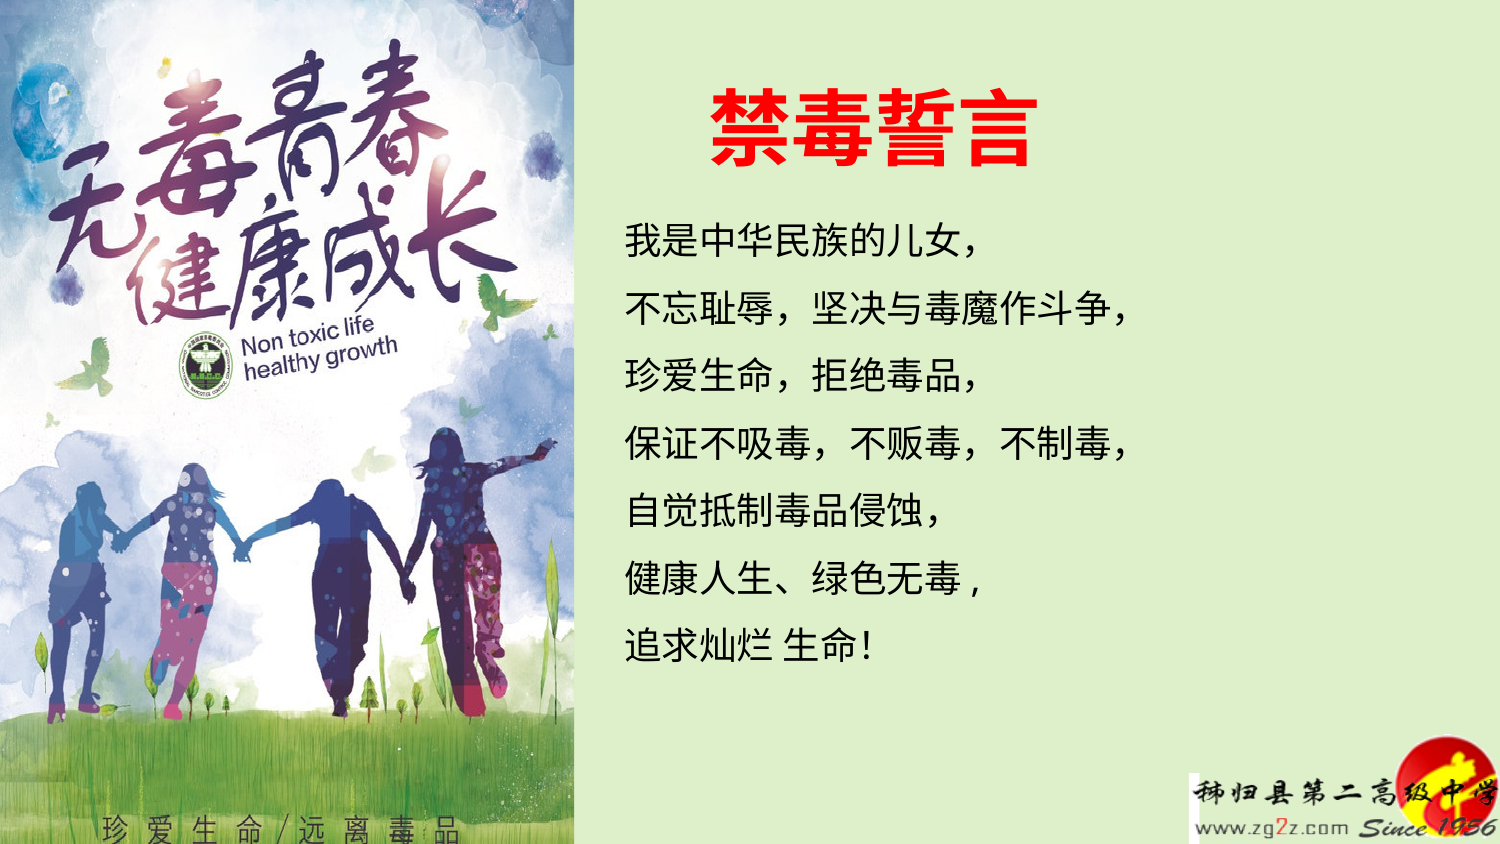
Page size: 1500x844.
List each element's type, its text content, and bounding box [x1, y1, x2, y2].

picture [0, 0, 575, 844]
picture [1188, 733, 1500, 844]
text_box 我是中华民族的儿女， 不忘耻辱，坚决与毒魔作斗争， 珍爱生命，拒绝毒品， 保证不吸毒，不贩毒，不制毒， 自觉抵制毒品侵蚀， 健康人生、绿色无毒, 追求灿烂 生命！ [609, 187, 1360, 675]
text_box 禁毒誓言 [693, 68, 1057, 184]
